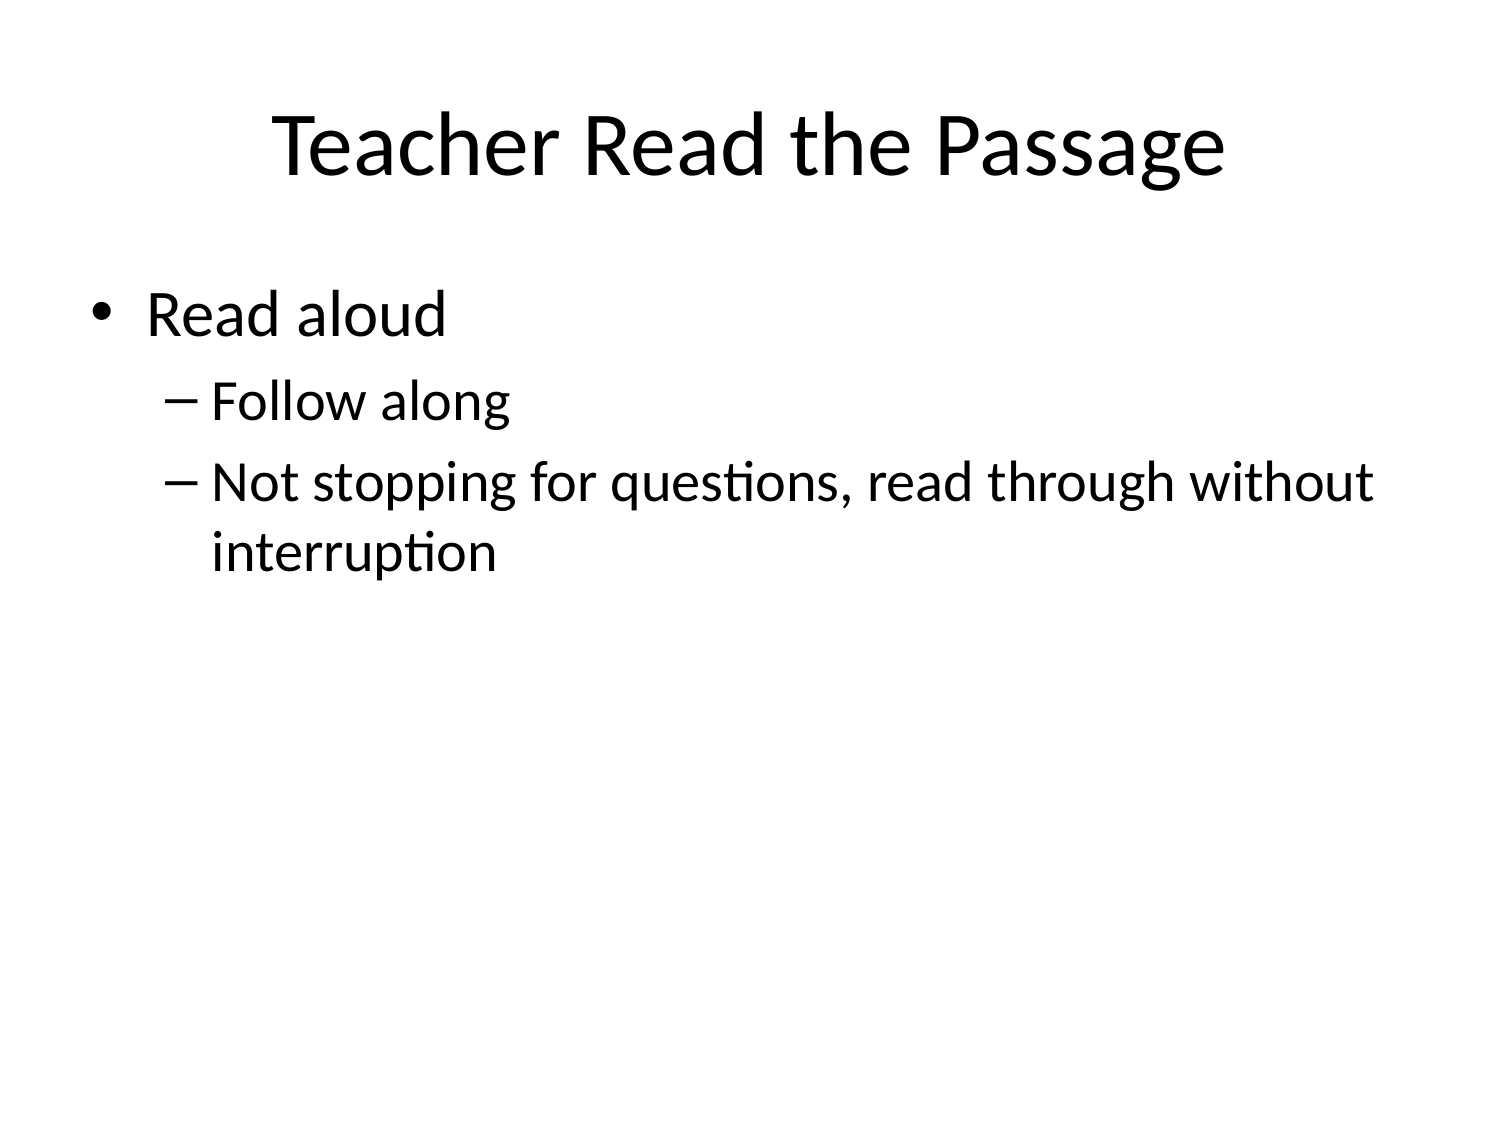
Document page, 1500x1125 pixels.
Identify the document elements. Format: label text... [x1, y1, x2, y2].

list Read aloud Follow along Not stopping for questions, read through without interruption [75, 262, 1425, 1005]
title Teacher Read the Passage [75, 45, 1425, 233]
